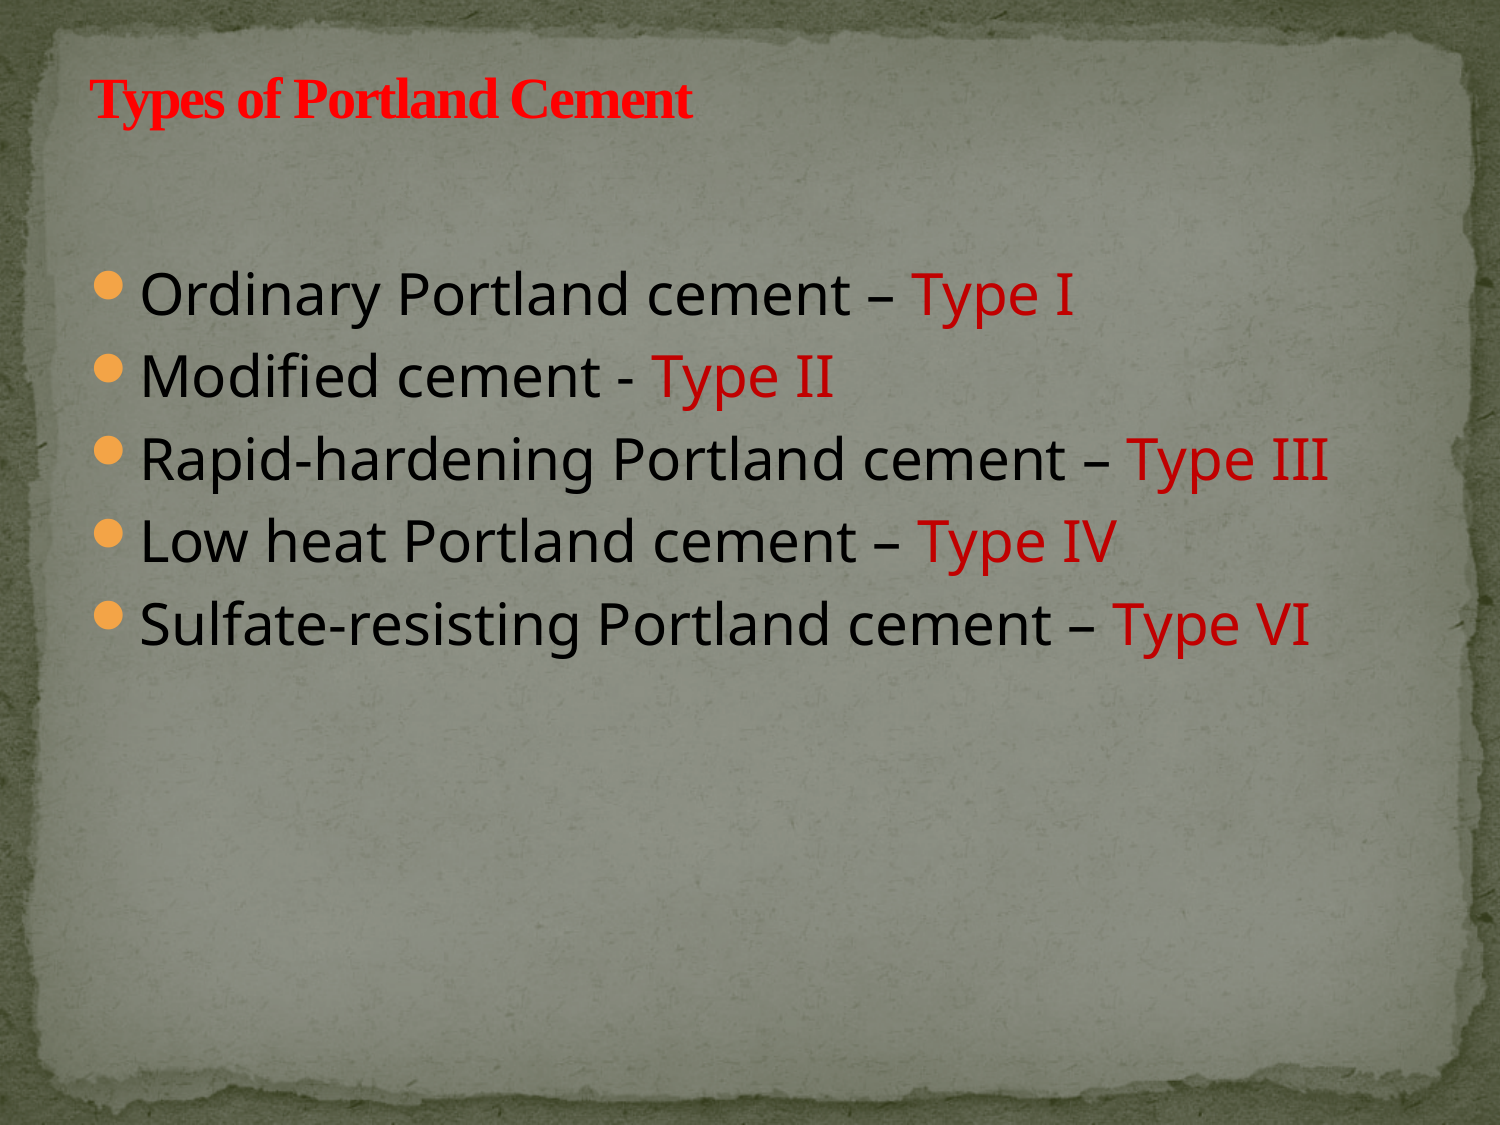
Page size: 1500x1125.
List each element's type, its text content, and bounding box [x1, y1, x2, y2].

title Types of Portland Cement [74, 24, 1425, 138]
list Ordinary Portland cement – Type Ι Modified cement - Type ΙΙ Rapid-hardening Portland cement – Type ΙΙΙ Low heat Portland cement – Type ΙV Sulfate-resisting Portland cement – Type VI [75, 249, 1425, 1000]
